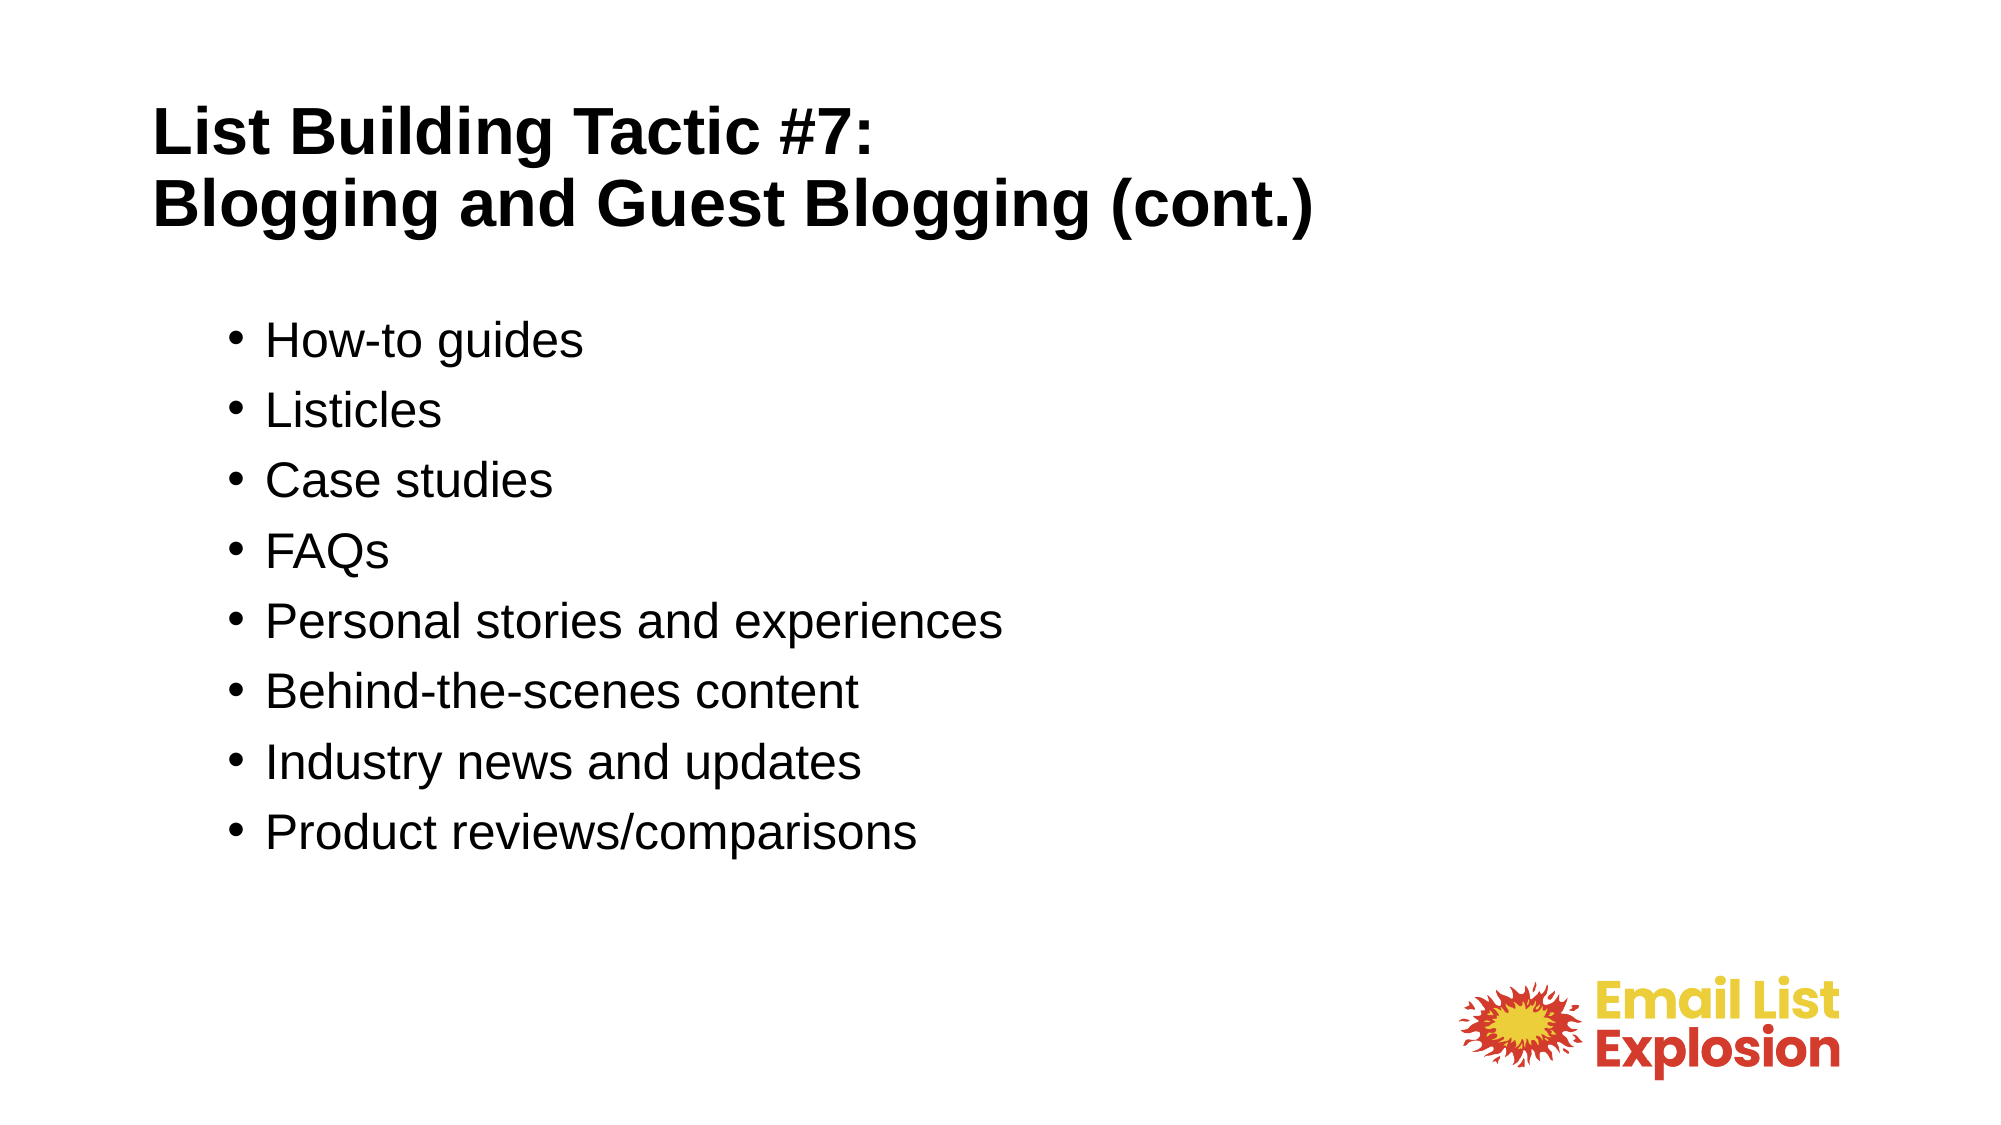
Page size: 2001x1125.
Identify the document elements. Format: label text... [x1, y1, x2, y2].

picture [1448, 1014, 1849, 1103]
title List Building Tactic #7: Blogging and Guest Blogging (cont.) [137, 59, 1863, 278]
list How-to guides Listicles Case studies FAQs Personal stories and experiences Behind-the-scenes content Industry news and updates Product reviews/comparisons [137, 299, 1863, 1014]
